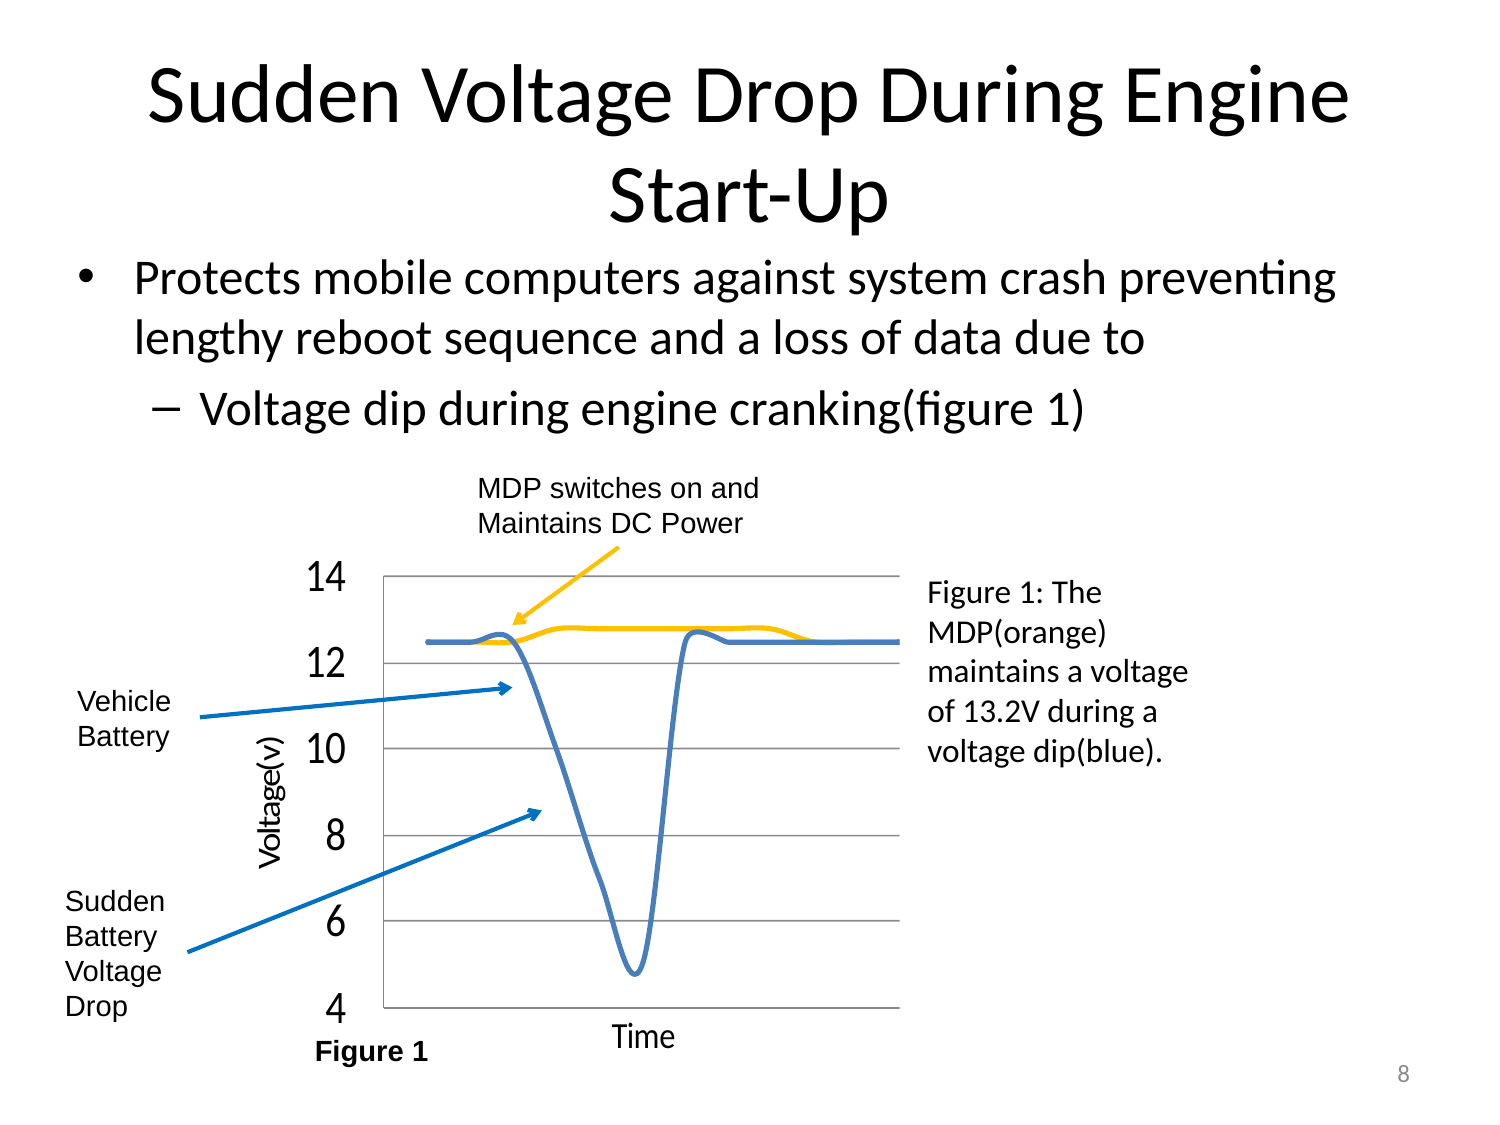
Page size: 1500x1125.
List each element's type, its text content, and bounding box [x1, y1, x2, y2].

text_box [199, 687, 513, 719]
title Sudden Voltage Drop During Engine Start-Up [74, 44, 1426, 233]
text_box MDP switches on and Maintains DC Power [462, 462, 775, 523]
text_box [187, 810, 543, 954]
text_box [527, 533, 605, 641]
list Protects mobile computers against system crash preventing lengthy reboot sequence and a loss of data due to Voltage dip during engine cranking(figure 1) [62, 237, 1413, 451]
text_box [212, 524, 908, 1102]
text_box Figure 1: The MDP(orange) maintains a voltage of 13.2V during a voltage dip(blue). [912, 562, 1225, 777]
slide_number 8 [1074, 1042, 1425, 1103]
text_box Sudden Battery Voltage Drop [49, 874, 188, 1030]
text_box Vehicle Battery [62, 674, 200, 760]
